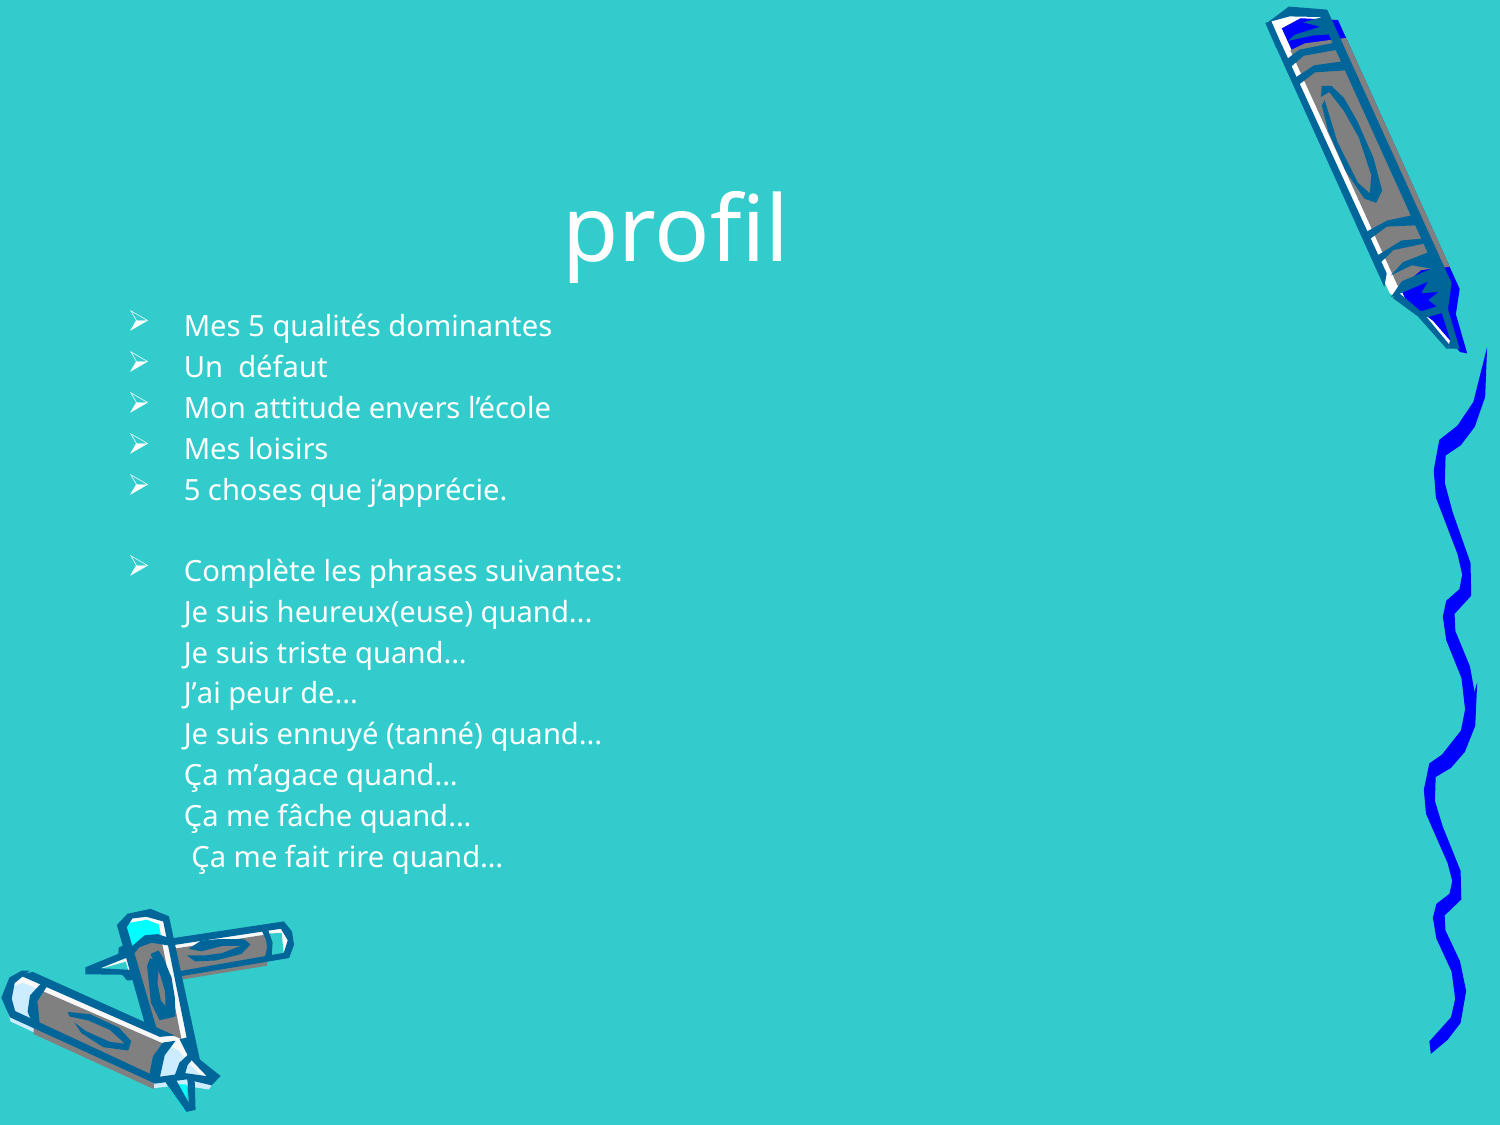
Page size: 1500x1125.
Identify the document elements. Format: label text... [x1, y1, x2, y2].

title profil [112, 24, 1240, 288]
list Mes 5 qualités dominantes Un défaut Mon attitude envers l’école Mes loisirs 5 choses que j‘apprécie. Complète les phrases suivantes: Je suis heureux(euse) quand... Je suis triste quand... J’ai peur de... Je suis ennuyé (tanné) quand... Ça m’agace quand... Ça me fâche quand... Ça me fait rire quand… [112, 299, 1376, 901]
